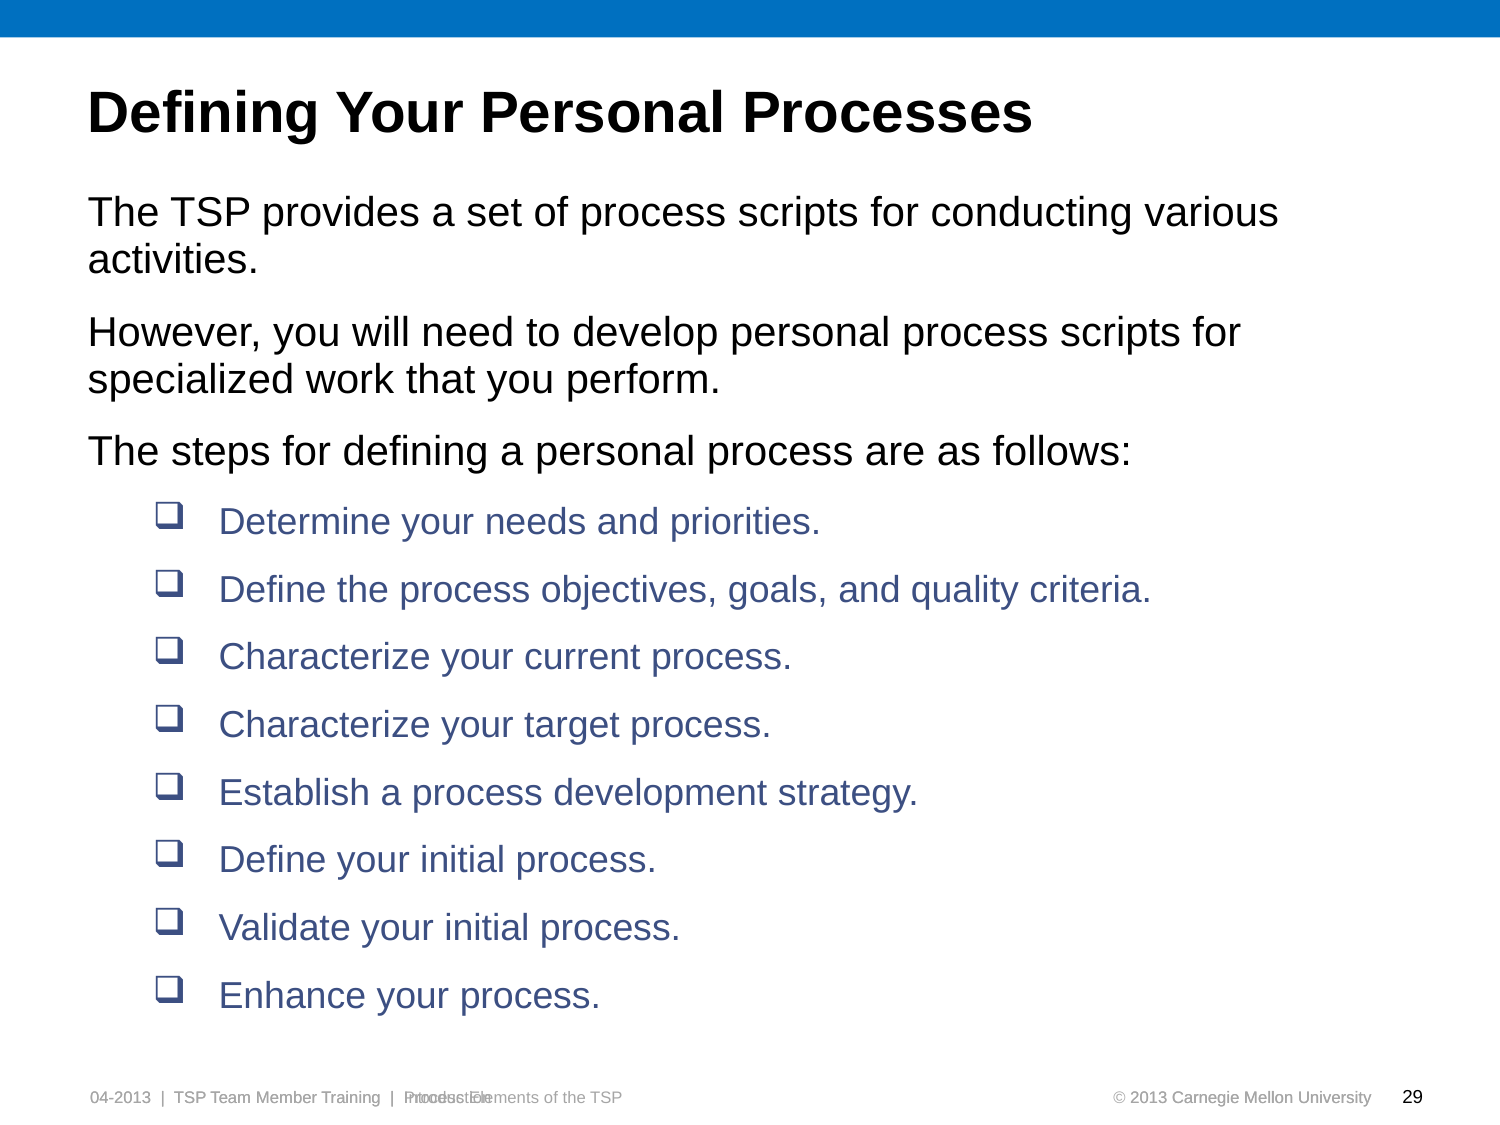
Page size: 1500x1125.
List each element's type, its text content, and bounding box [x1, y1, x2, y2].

title Defining Your Personal Processes [87, 87, 1439, 187]
list The TSP provides a set of process scripts for conducting various activities. However, you will need to develop personal process scripts for specialized work that you perform. The steps for defining a personal process are as follows: Determine your needs and priorities. Define the process objectives, goals, and quality criteria. Characterize your current process. Characterize your target process. Establish a process development strategy. Define your initial process. Validate your initial process. Enhance your process. [87, 187, 1440, 1001]
